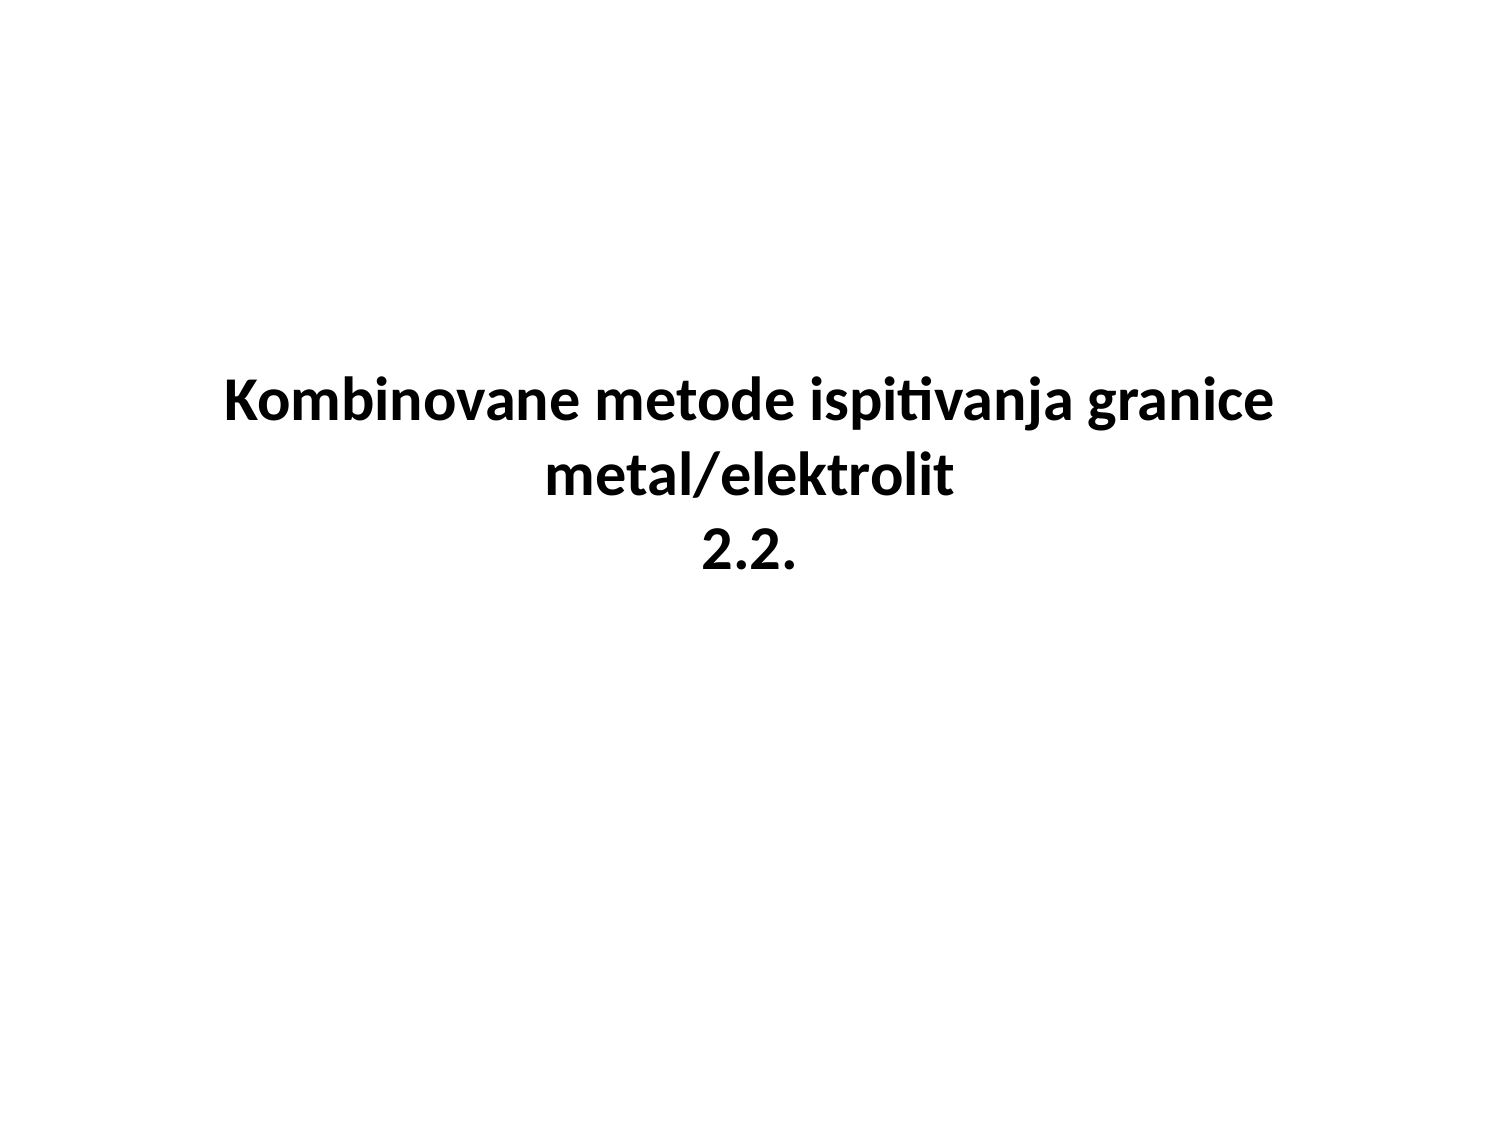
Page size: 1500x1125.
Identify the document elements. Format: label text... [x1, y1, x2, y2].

title Kombinovane metode ispitivanja granice metal/elektrolit 2.2. [112, 349, 1388, 591]
